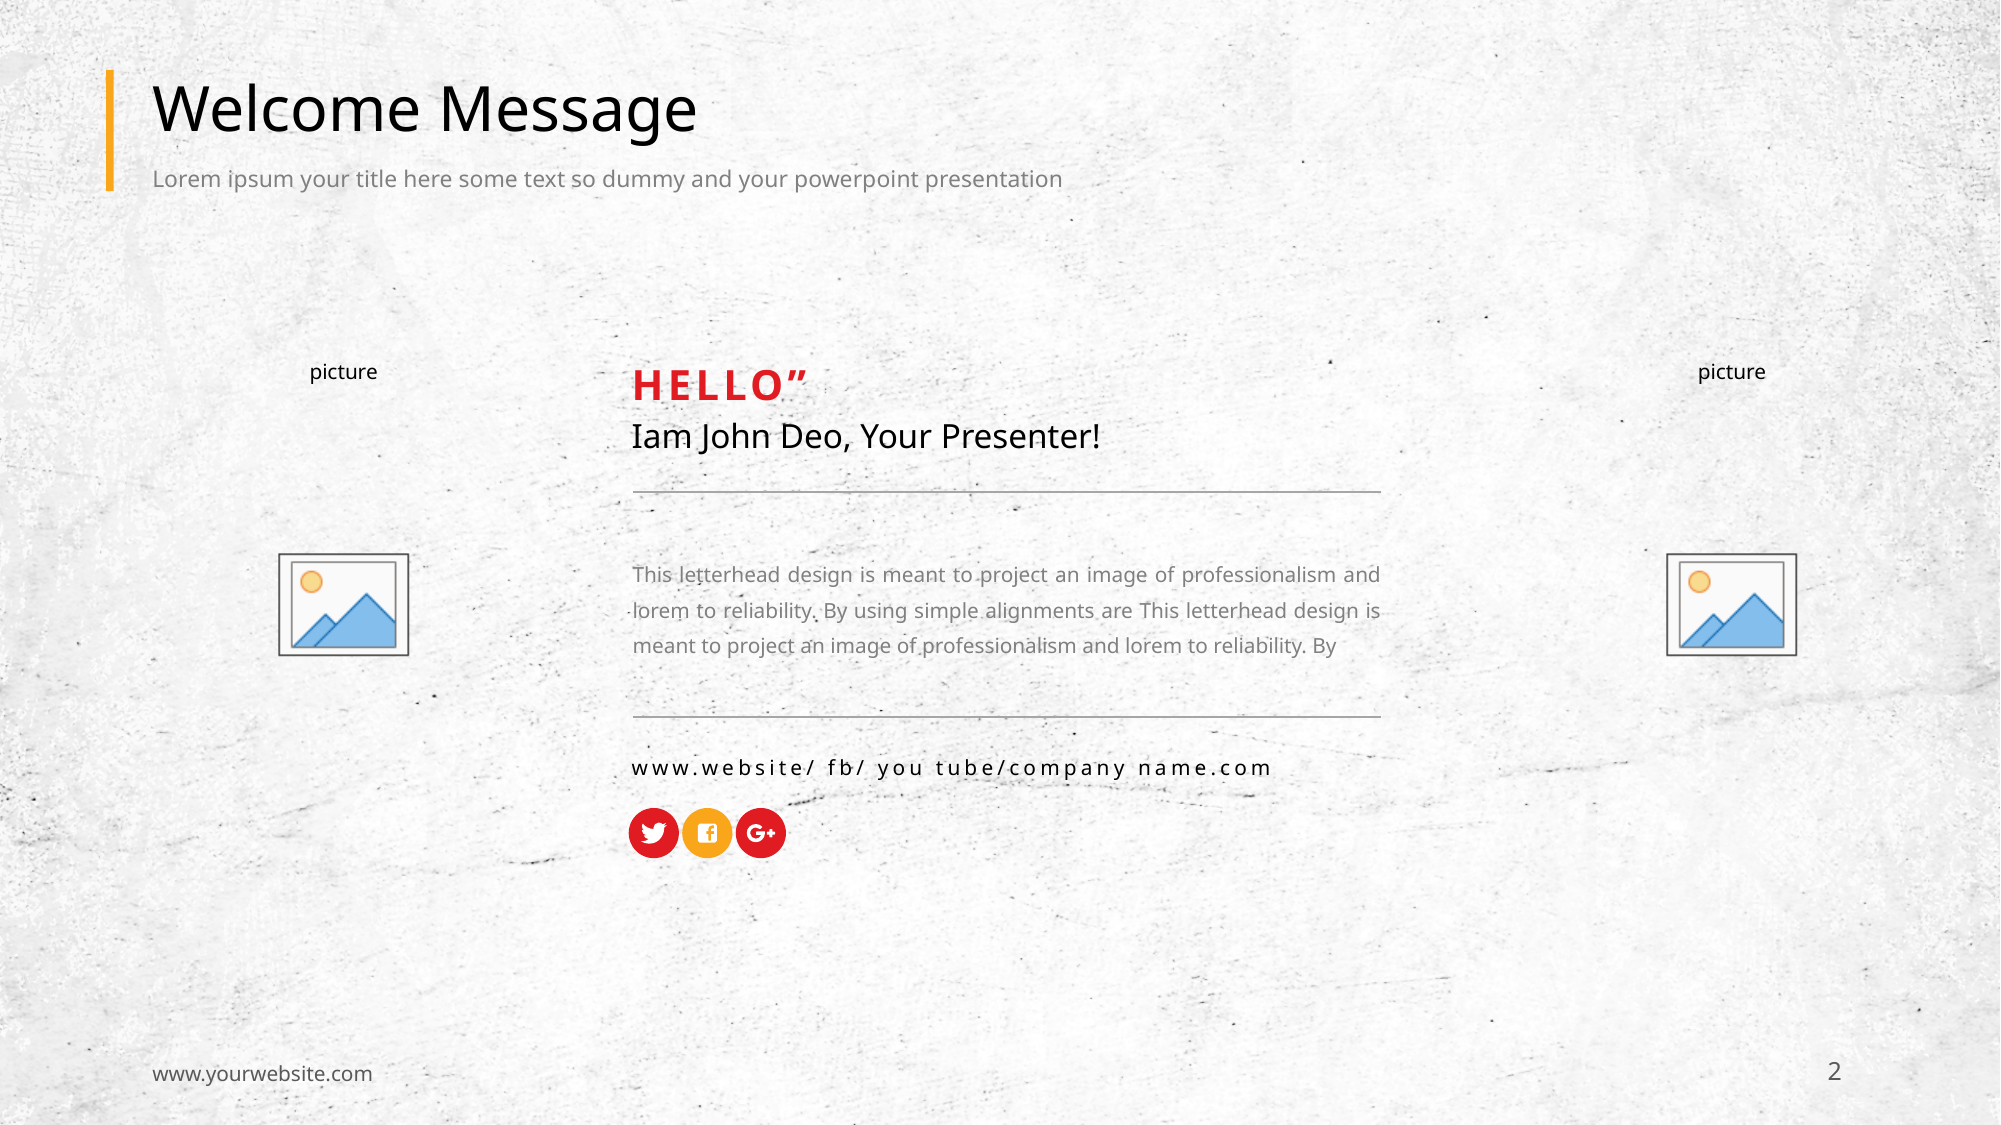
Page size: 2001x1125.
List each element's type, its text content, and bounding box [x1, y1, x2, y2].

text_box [616, 351, 1277, 464]
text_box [616, 747, 1455, 859]
list Lorem ipsum your title here some text so dummy and your powerpoint presentation [137, 160, 1863, 207]
text_box This letterhead design is meant to project an image of professionalism and lorem to reliability. By using simple alignments are This letterhead design is meant to project an image of professionalism and lorem to reliability. By [632, 525, 1381, 684]
title Welcome Message [137, 55, 1863, 160]
slide_number 2 [1797, 1039, 1872, 1106]
footer www.yourwebsite.com [137, 1042, 462, 1103]
text_box [105, 69, 115, 192]
picture [0, 0, 2000, 1125]
